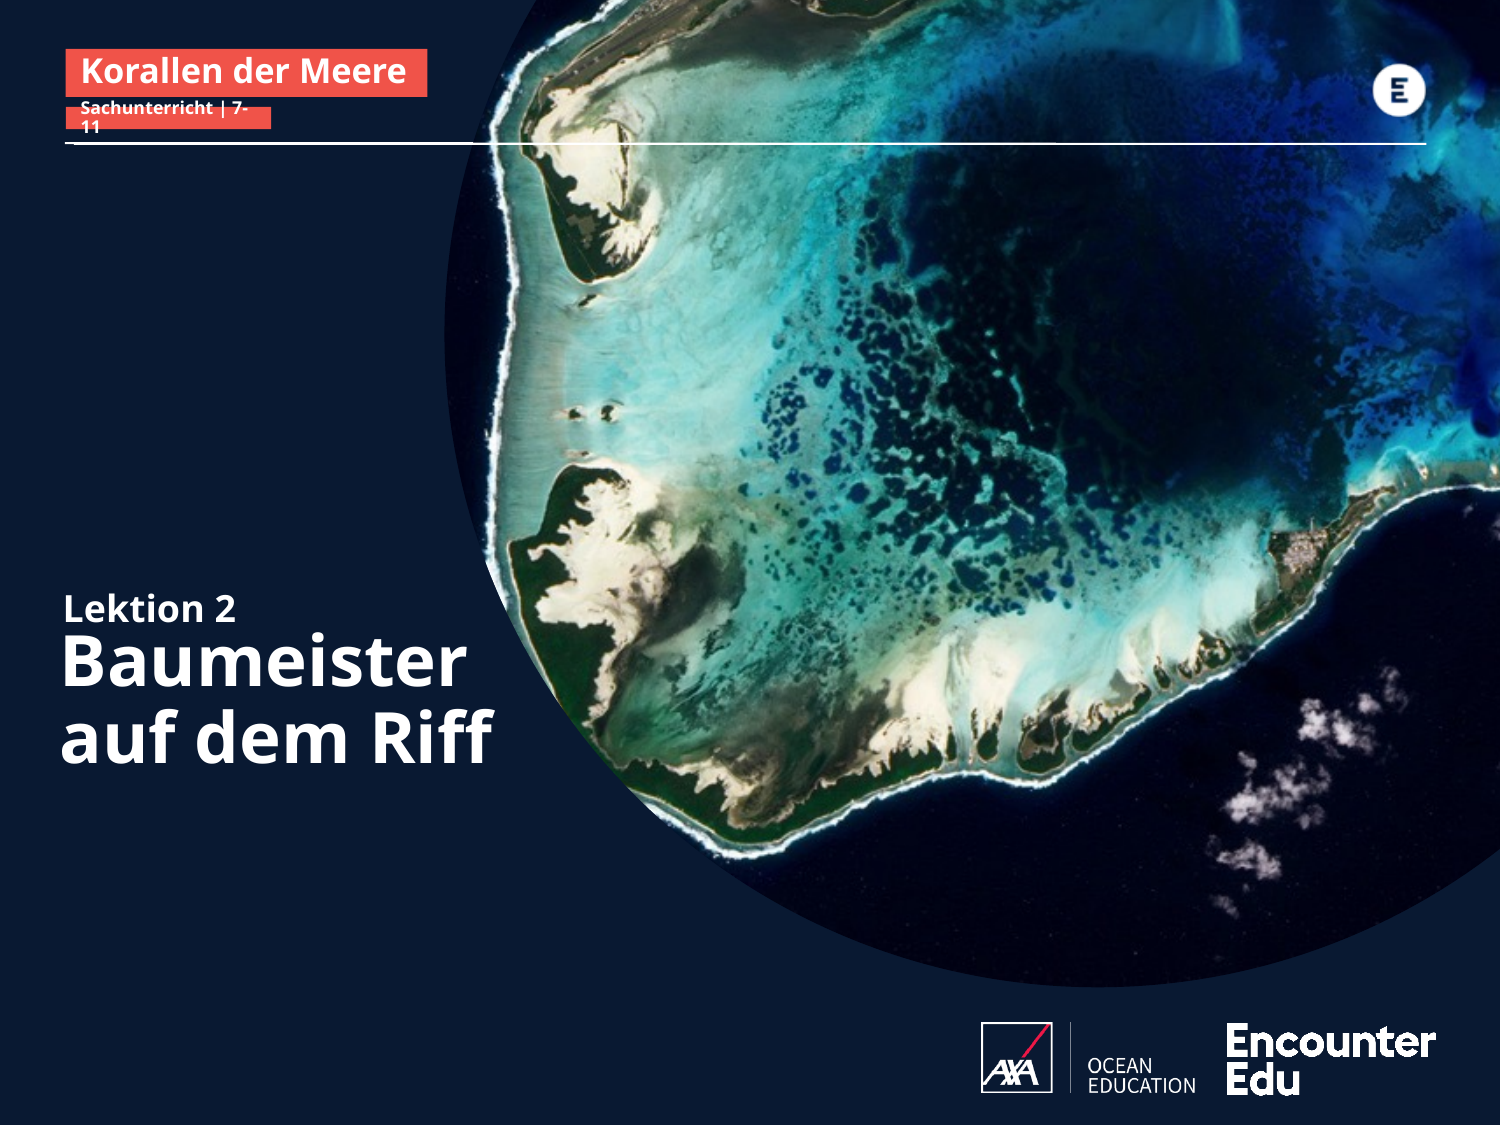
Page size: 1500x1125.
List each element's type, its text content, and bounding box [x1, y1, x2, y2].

list Baumeister auf dem Riff [51, 614, 606, 962]
picture [981, 1021, 1195, 1093]
list Lektion 2 [54, 582, 445, 614]
picture [1222, 1020, 1443, 1097]
picture [1370, 62, 1428, 120]
list Korallen der Meere [65, 48, 428, 98]
text_box [444, 0, 1500, 988]
list Sachunterricht | 7-11 [65, 106, 272, 130]
